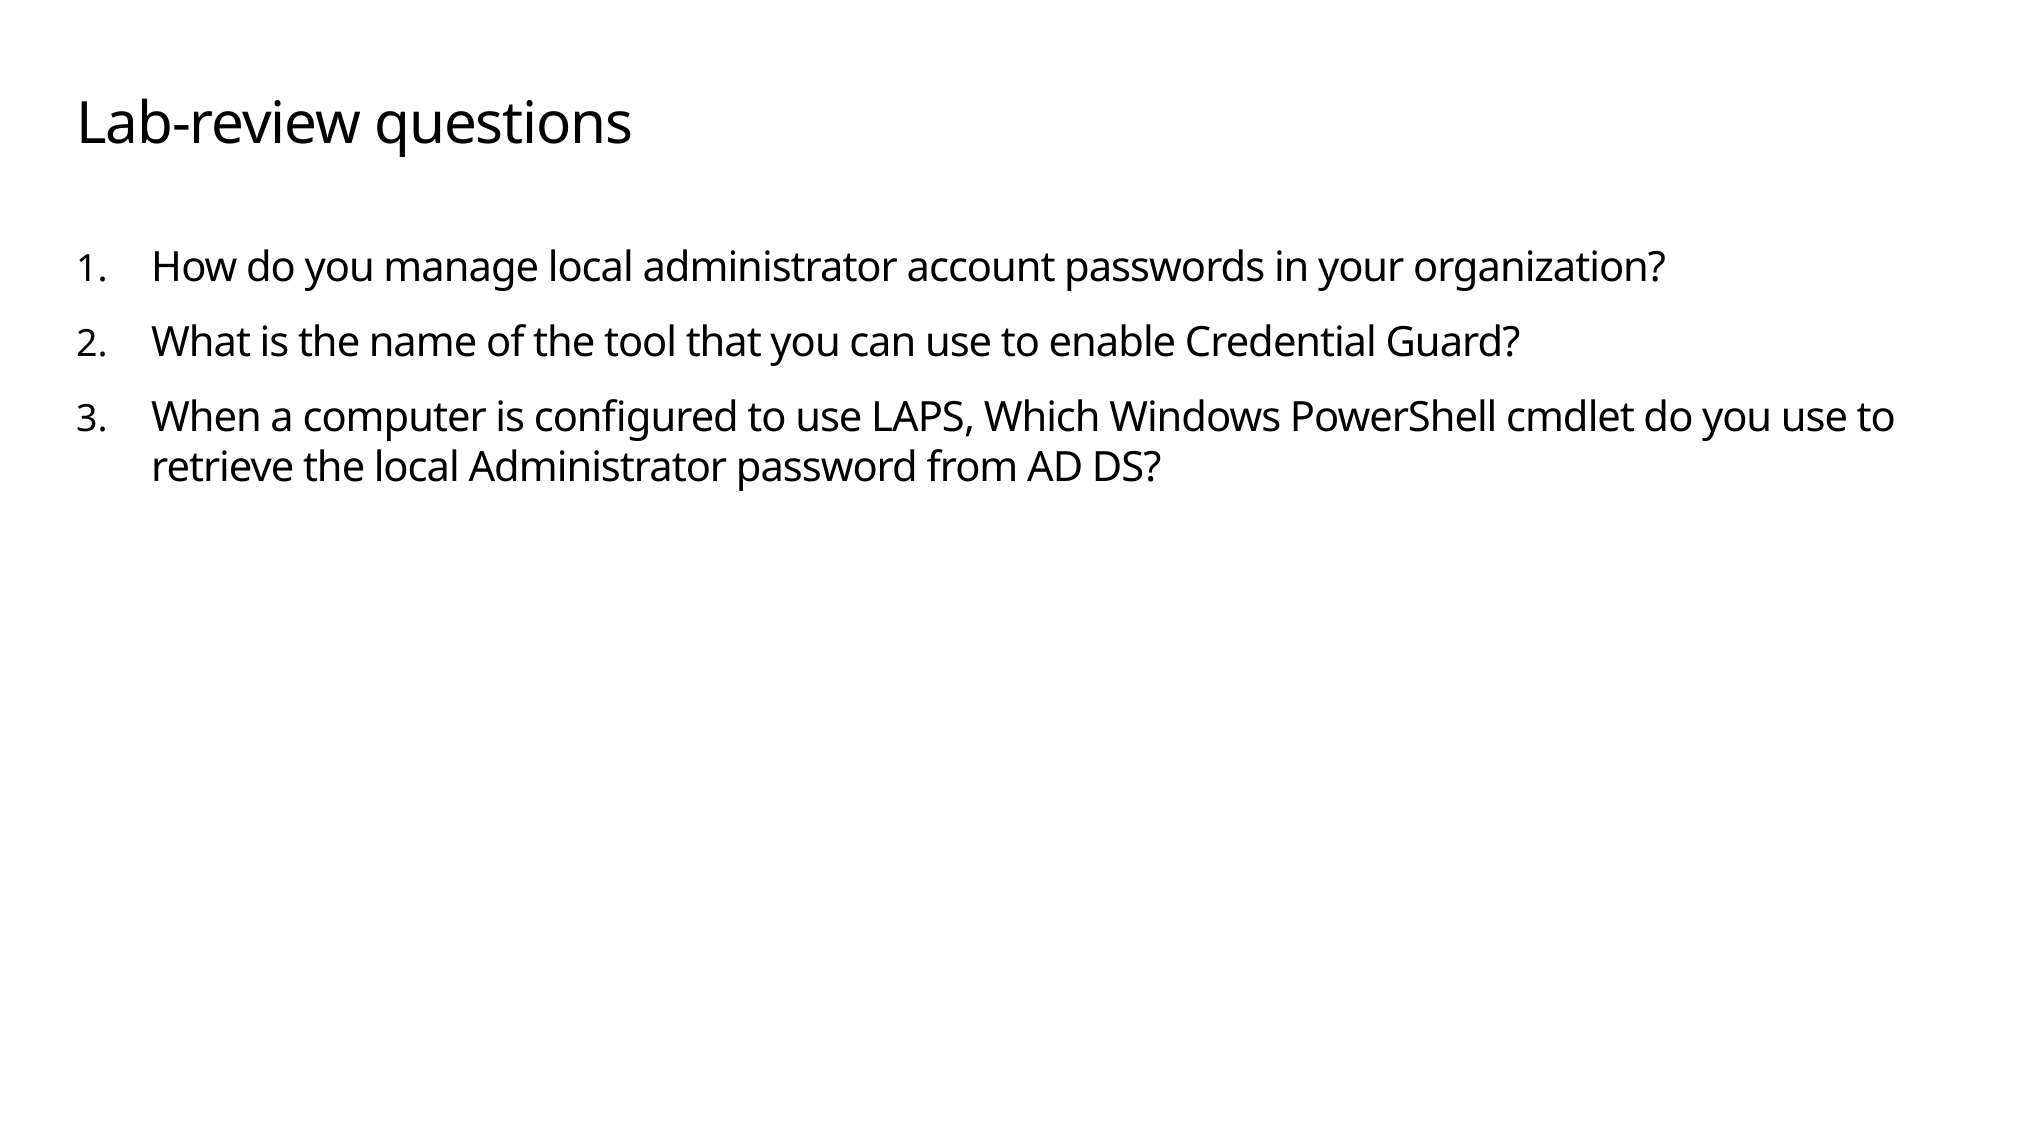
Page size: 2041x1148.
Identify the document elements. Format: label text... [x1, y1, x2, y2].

list How do you manage local administrator account passwords in your organization? What is the name of the tool that you can use to enable Credential Guard? When a computer is configured to use LAPS, Which Windows PowerShell cmdlet do you use to retrieve the local Administrator password from AD DS? [76, 240, 1970, 1074]
title Lab-review questions [76, 93, 1968, 161]
